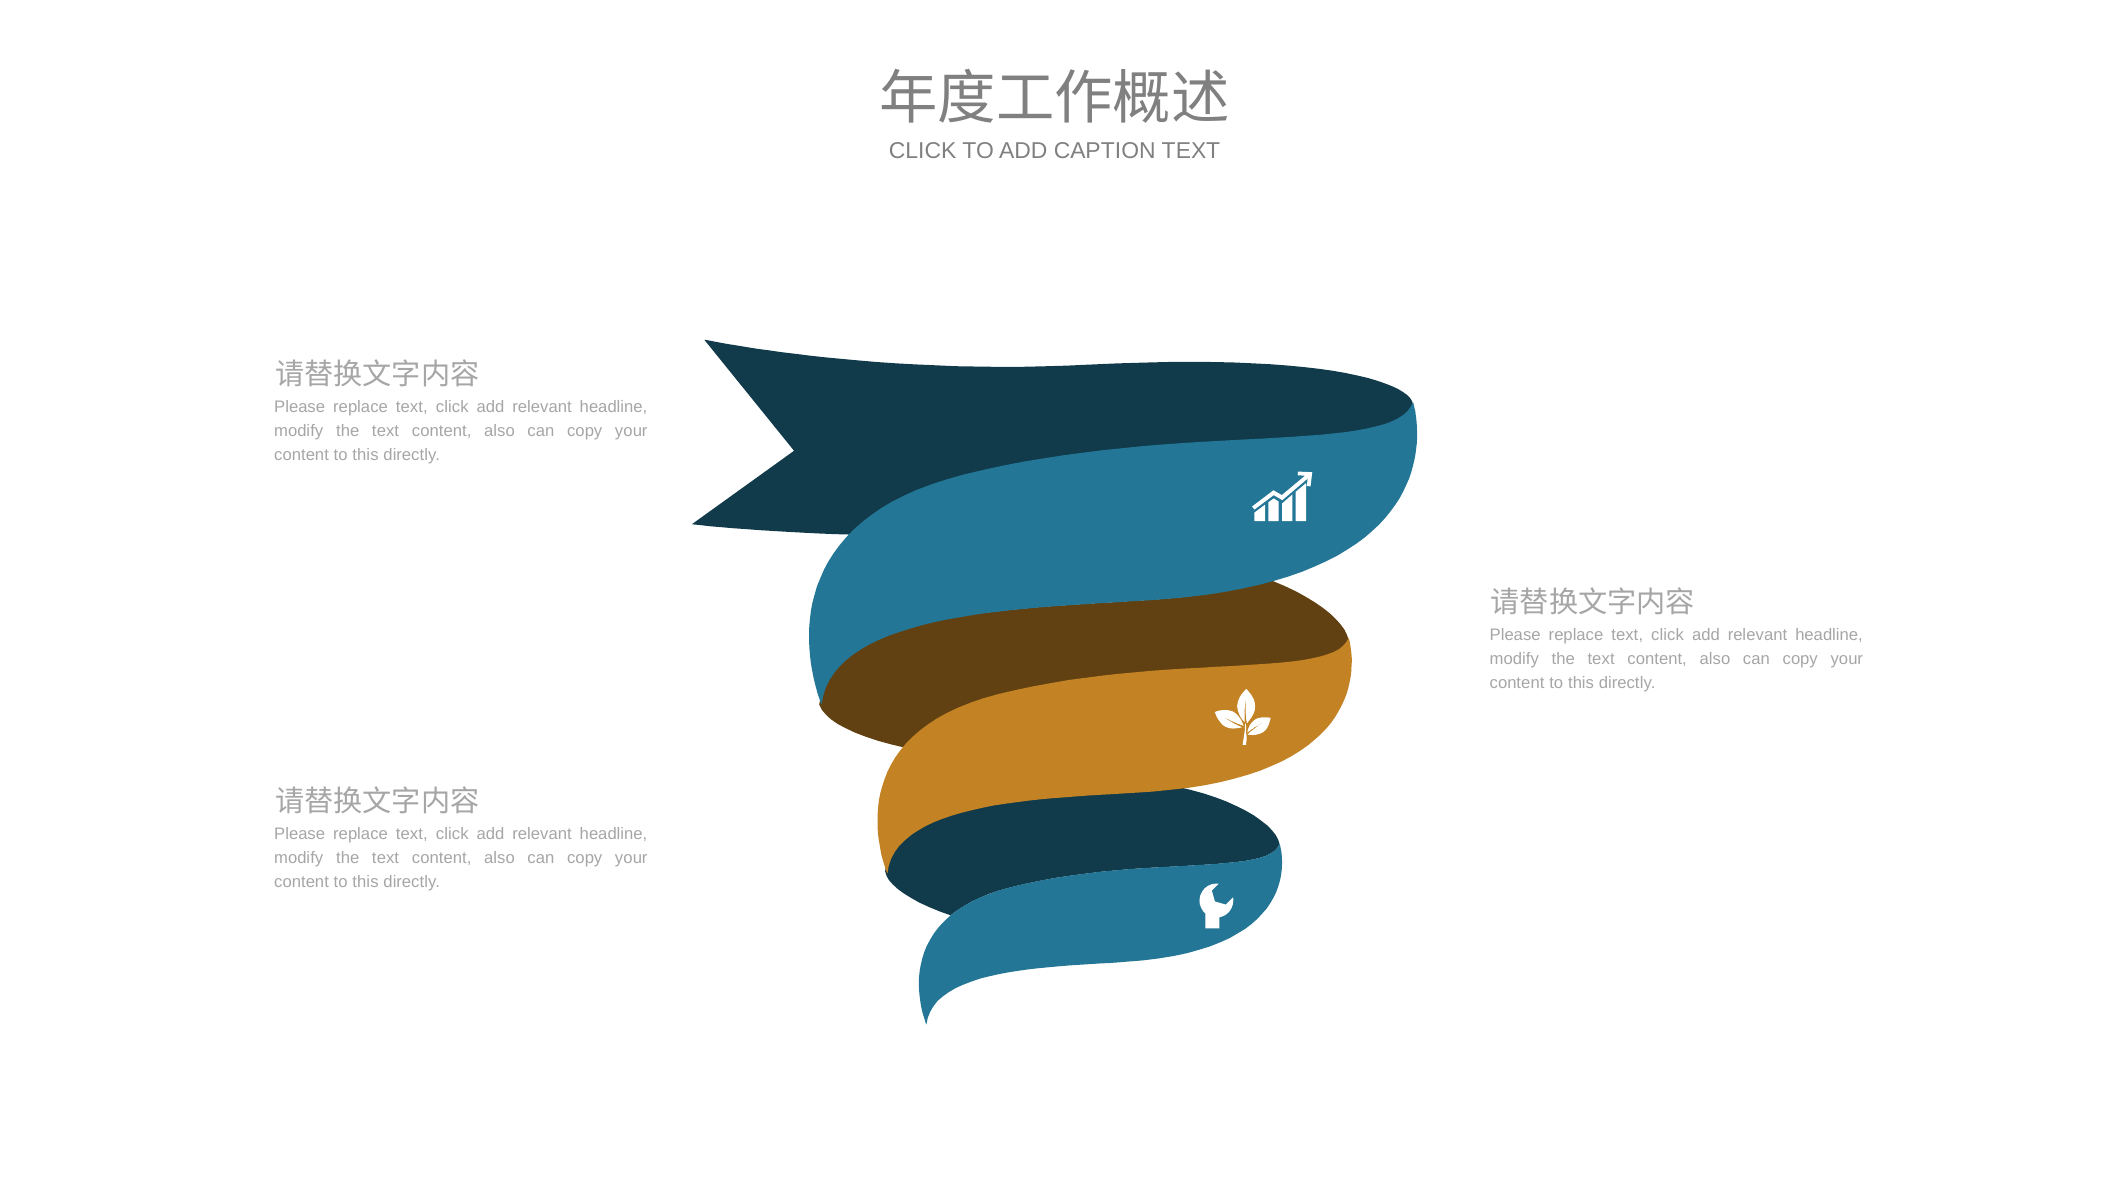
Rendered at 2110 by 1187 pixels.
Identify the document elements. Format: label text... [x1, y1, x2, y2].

text_box 年度工作概述 [865, 60, 1245, 131]
text_box 请替换文字内容 [260, 767, 495, 825]
text_box 请替换文字内容 [1475, 569, 1711, 626]
text_box [691, 339, 1413, 535]
text_box 请替换文字内容 [260, 340, 495, 398]
text_box [1313, 601, 1348, 657]
text_box Please replace text, click add relevant headline, modify the text content, also can copy your content to this directly. [259, 384, 663, 471]
text_box [918, 864, 1245, 1025]
text_box [885, 789, 1199, 915]
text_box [1199, 471, 1313, 929]
text_box CLICK TO ADD CAPTION TEXT [865, 135, 1245, 163]
text_box Please replace text, click add relevant headline, modify the text content, also can copy your content to this directly. [259, 811, 663, 898]
text_box [877, 667, 1199, 874]
text_box [1313, 637, 1352, 742]
text_box [819, 596, 1199, 747]
text_box [809, 402, 1418, 705]
text_box Please replace text, click add relevant headline, modify the text content, also can copy your content to this directly. [1474, 612, 1879, 700]
